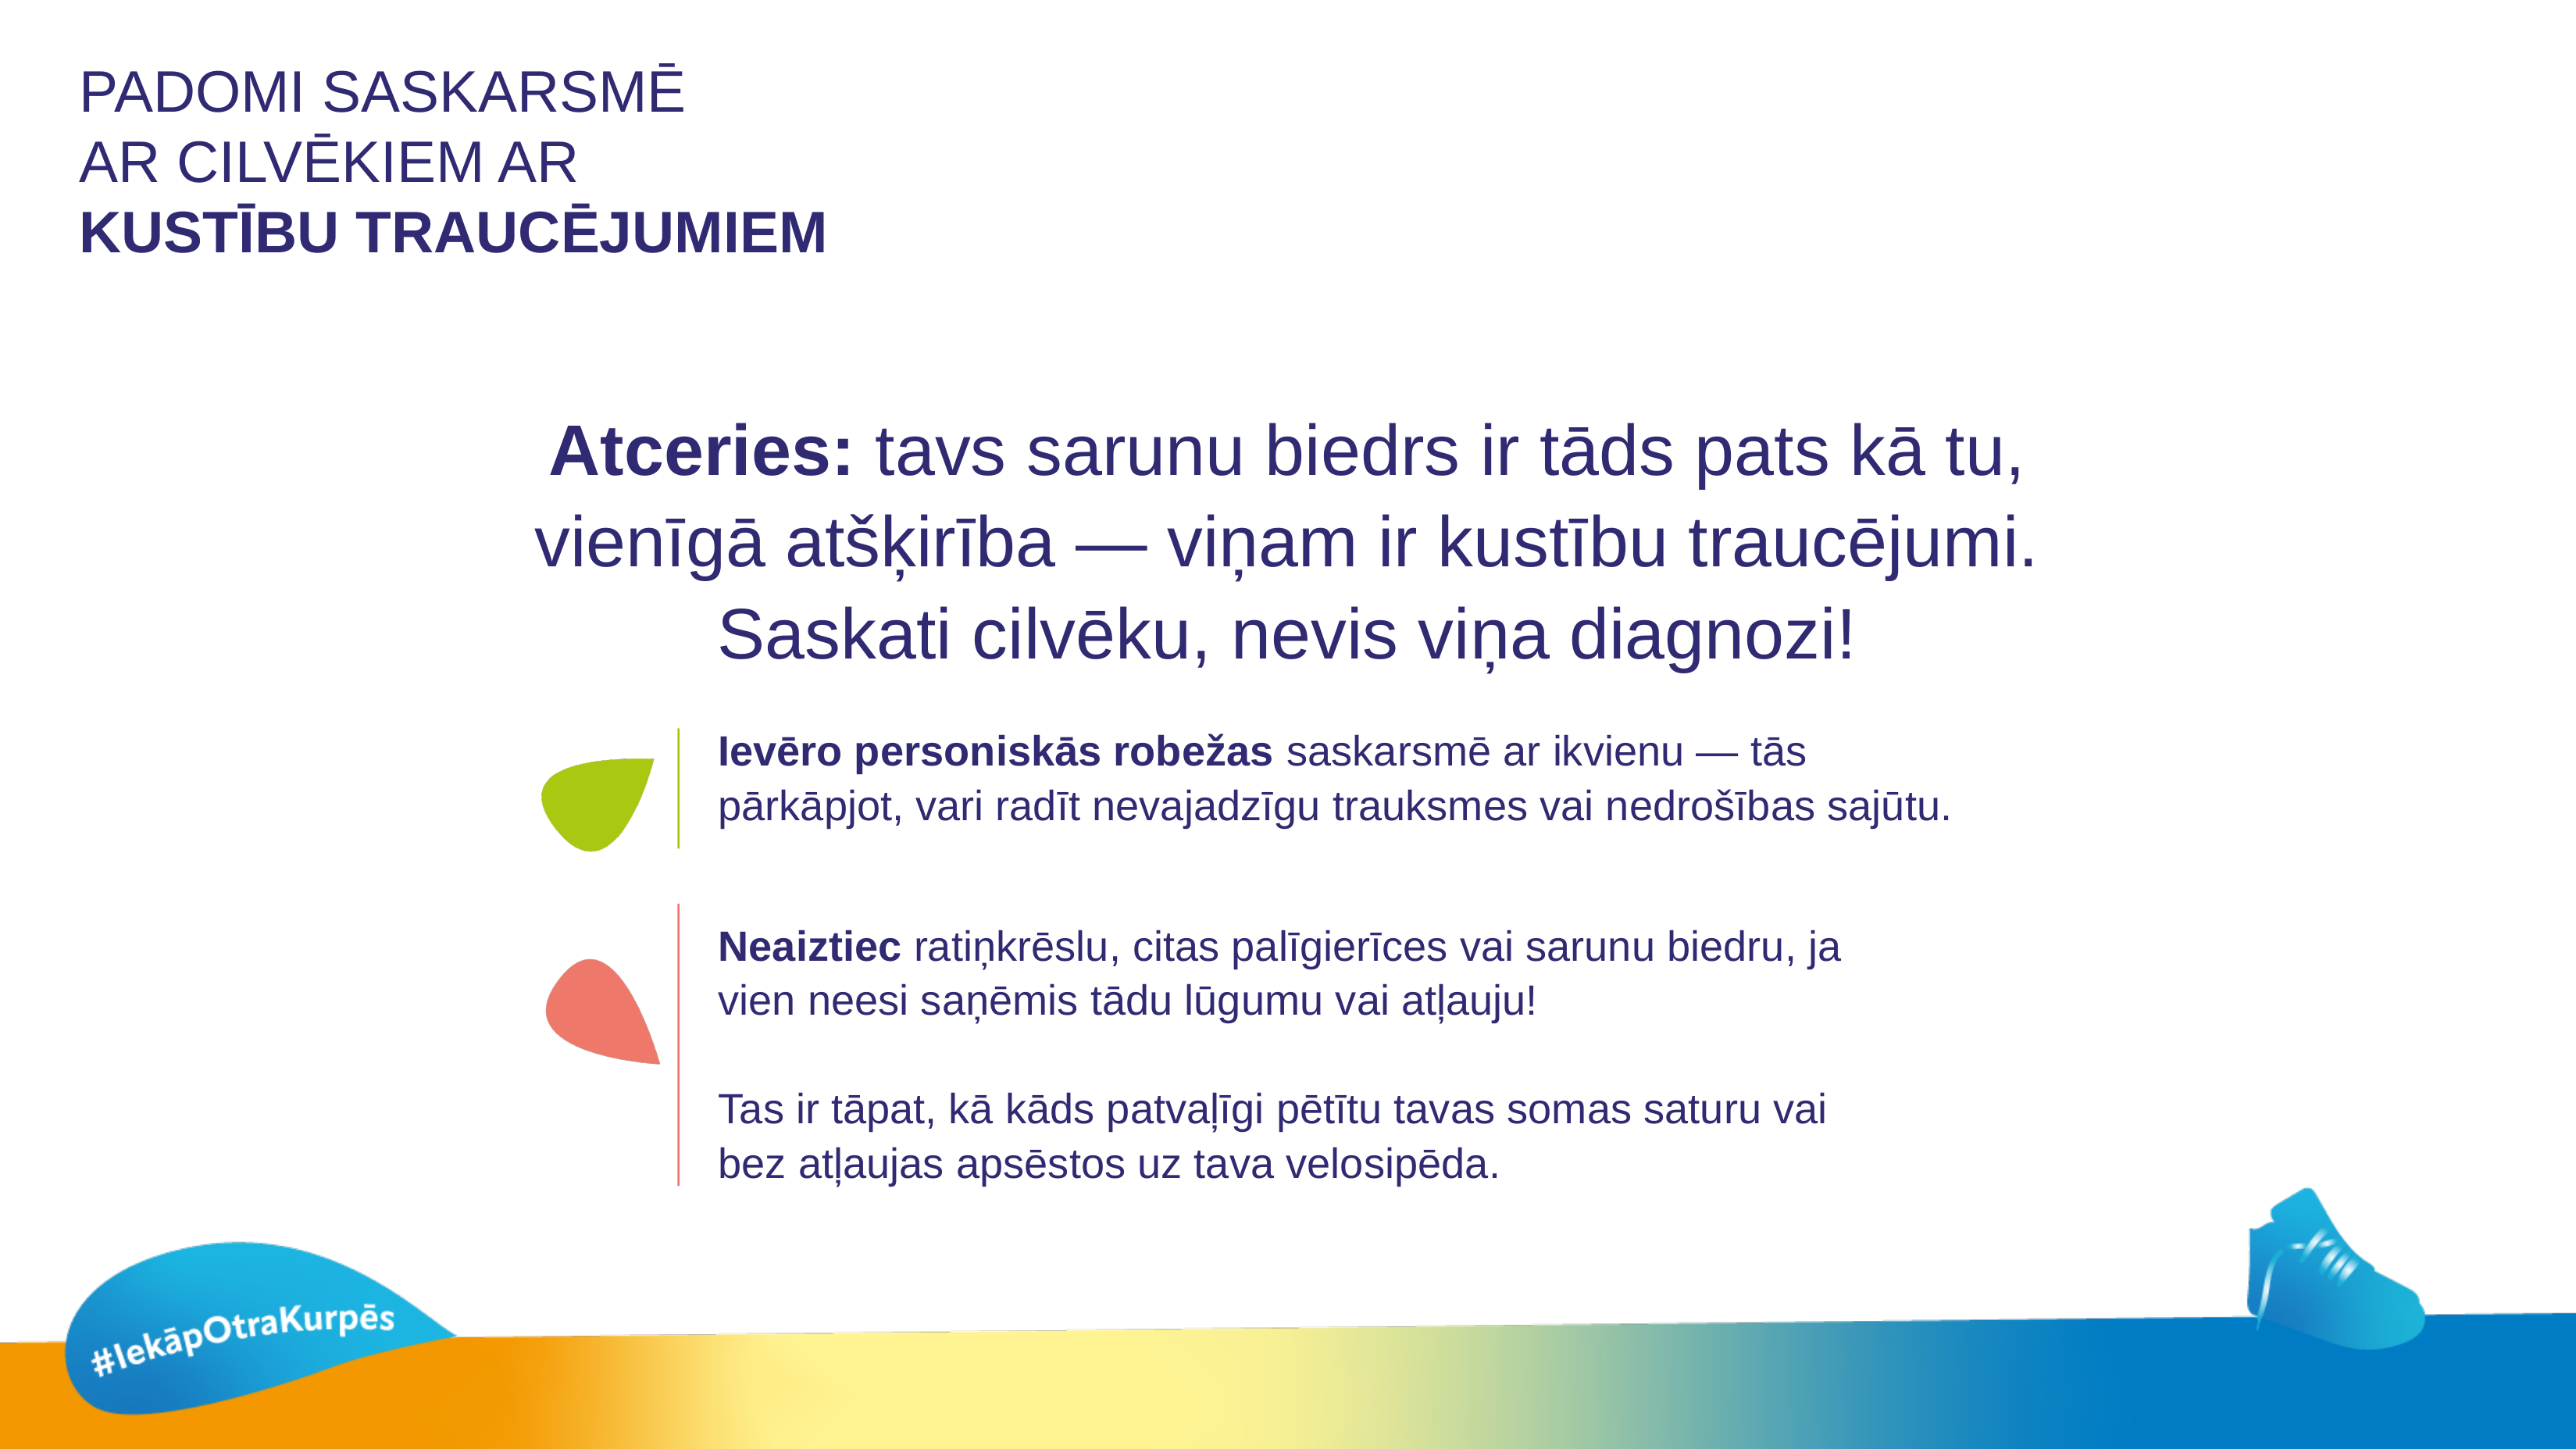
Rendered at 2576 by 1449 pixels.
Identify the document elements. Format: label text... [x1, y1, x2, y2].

picture [0, 1144, 2576, 1449]
title PADOMI SASKARSMĒ AR CILVĒKIEM AR KUSTĪBU TRAUCĒJUMIEM [79, 53, 1208, 298]
text_box Atceries: tavs sarunu biedrs ir tāds pats kā tu, vienīgā atšķirība — viņam ir kustību traucējumi. Saskati cilvēku, nevis viņa diagnozi! [444, 391, 2132, 676]
text_box Ievēro personiskās robežas saskarsmē ar ikvienu — tās pārkāpjot, vari radīt nevajadzīgu trauksmes vai nedrošības sajūtu. [712, 714, 1984, 832]
picture [545, 952, 662, 1070]
text_box Neaiztiec ratiņkrēslu, citas palīgierīces vai sarunu biedru, ja vien neesi saņēmis tādu lūgumu vai atļauju! Tas ir tāpat, kā kāds patvaļīgi pētītu tavas somas saturu vai bez atļaujas apsēstos uz tava velosipēda. [712, 908, 1906, 1141]
picture [537, 755, 657, 854]
